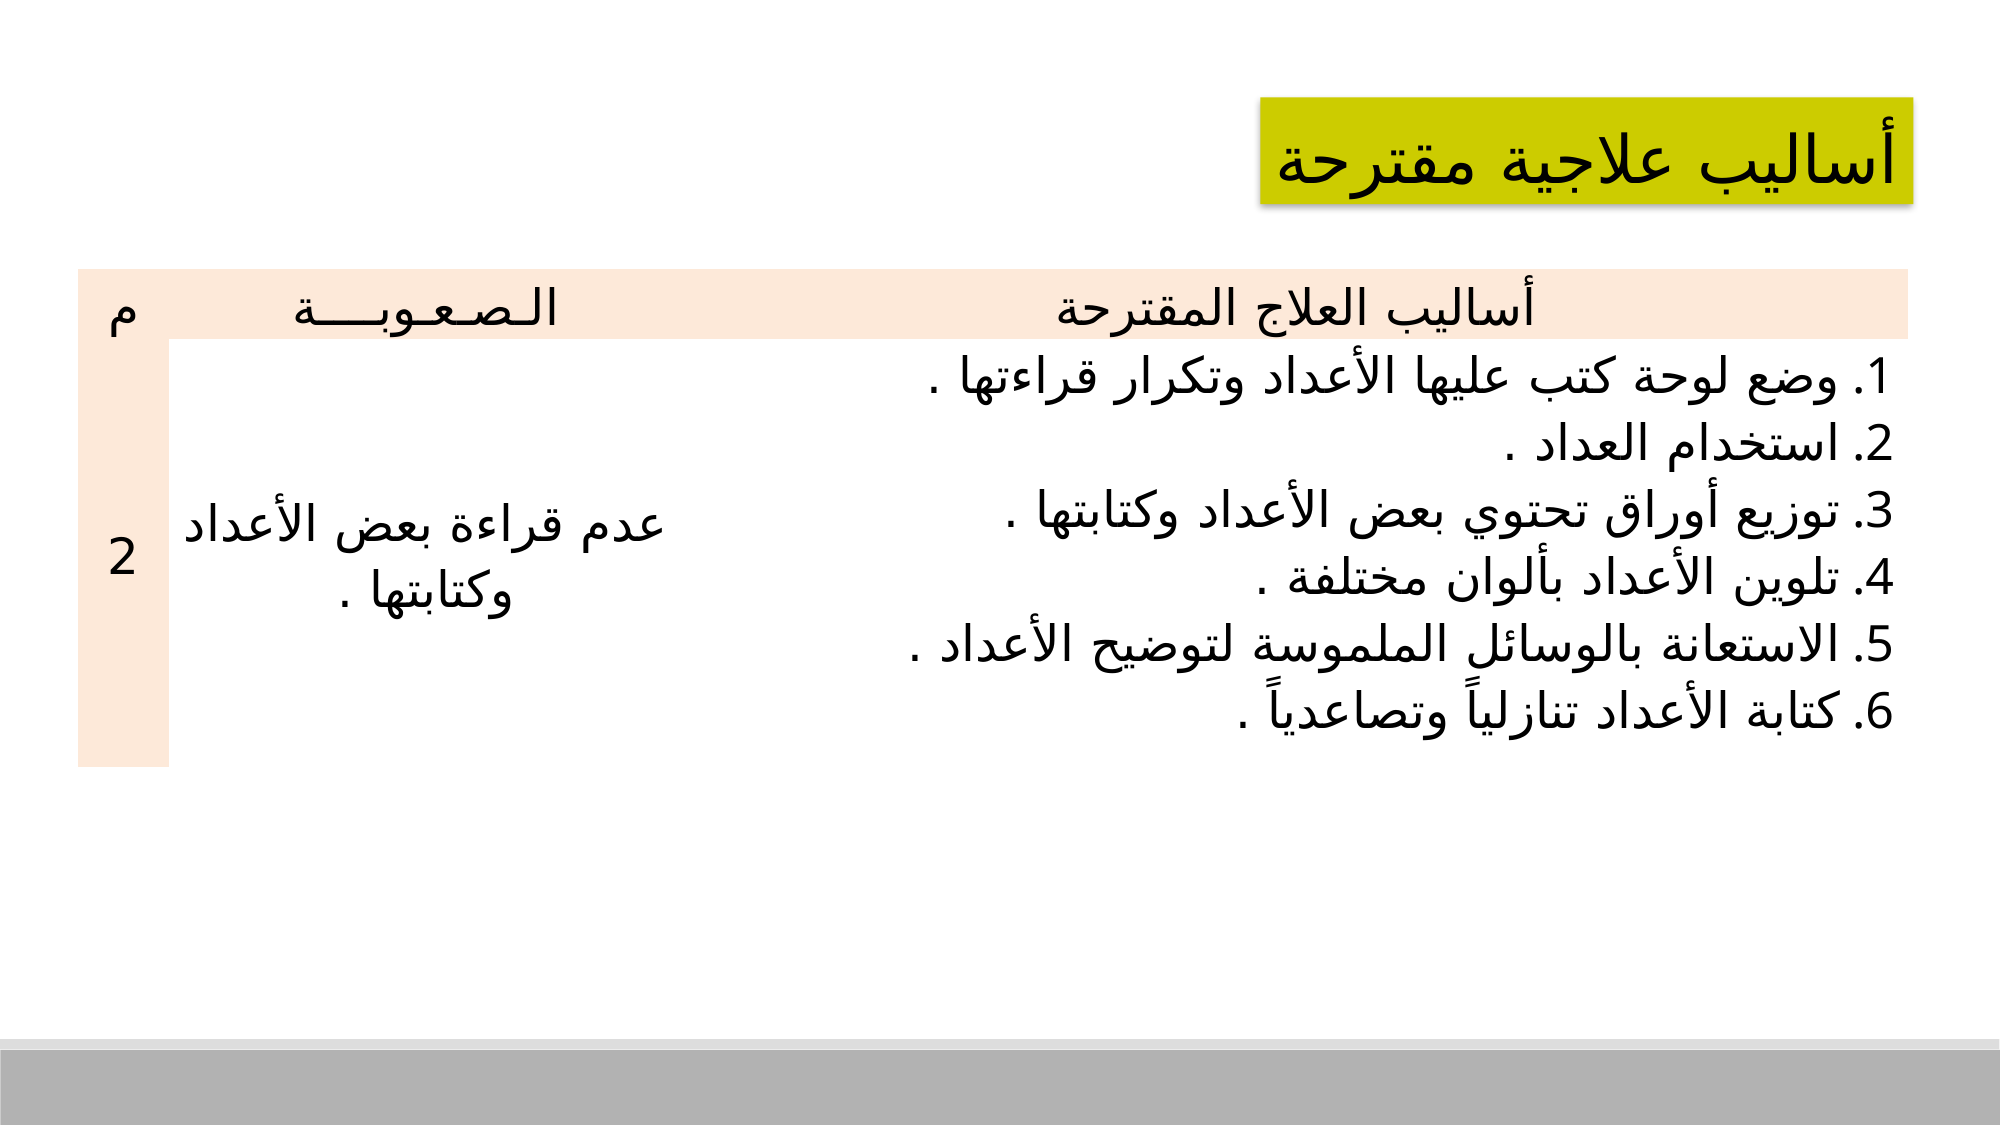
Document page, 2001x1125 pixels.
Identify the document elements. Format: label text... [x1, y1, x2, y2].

table_header الـصـعـوبــــة [169, 269, 683, 339]
text_box أساليب علاجية مقترحة [1259, 96, 1915, 205]
table_cell وضع لوحة كتب عليها الأعداد وتكرار قراءتها . استخدام العداد . توزيع أوراق تحتوي بعض الأعداد وكتابتها . تلوين الأعداد بألوان مختلفة . الاستعانة بالوسائل الملموسة لتوضيح الأعداد . كتابة الأعداد تنازلياً وتصاعدياً . [683, 339, 1908, 767]
table_cell عدم قراءة بعض الأعداد وكتابتها . [169, 339, 683, 767]
table_header أساليب العلاج المقترحة [683, 269, 1908, 339]
table_cell 2 [78, 339, 169, 767]
table_header م [78, 269, 169, 339]
